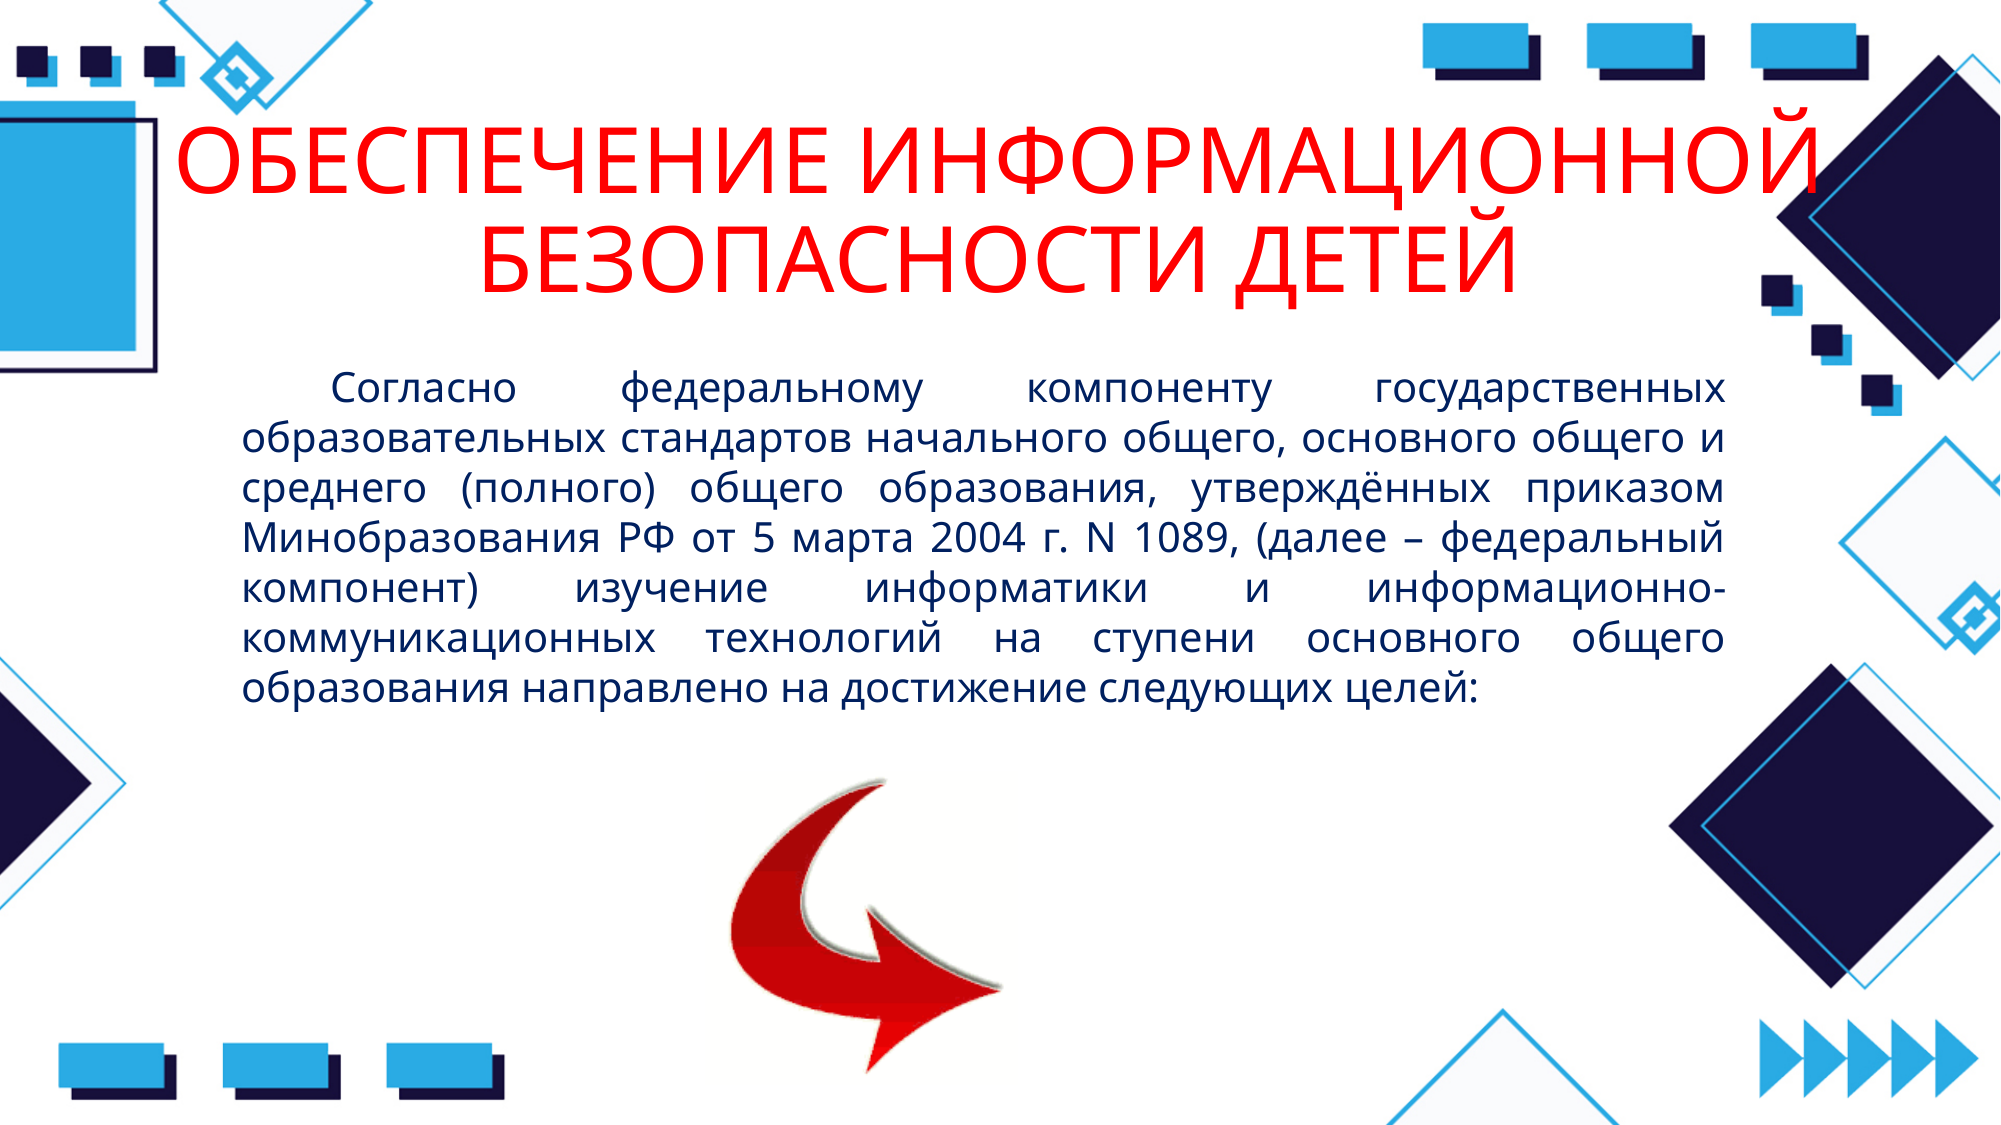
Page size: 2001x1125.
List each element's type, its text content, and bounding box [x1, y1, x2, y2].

picture [0, 0, 2001, 1125]
text_box Согласно федеральному компоненту государственных образовательных стандартов начального общего, основного общего и среднего (полного) общего образования, утверждённых приказом Минобразования РФ от 5 марта 2004 г. N 1089, (далее – федеральный компонент) изучение информатики и информационно-коммуникационных технологий на ступени основного общего образования направлено на достижение следующих целей: [226, 352, 1742, 718]
title ОБЕСПЕЧЕНИЕ ИНФОРМАЦИОННОЙ БЕЗОПАСНОСТИ ДЕТЕЙ [137, 105, 1863, 323]
